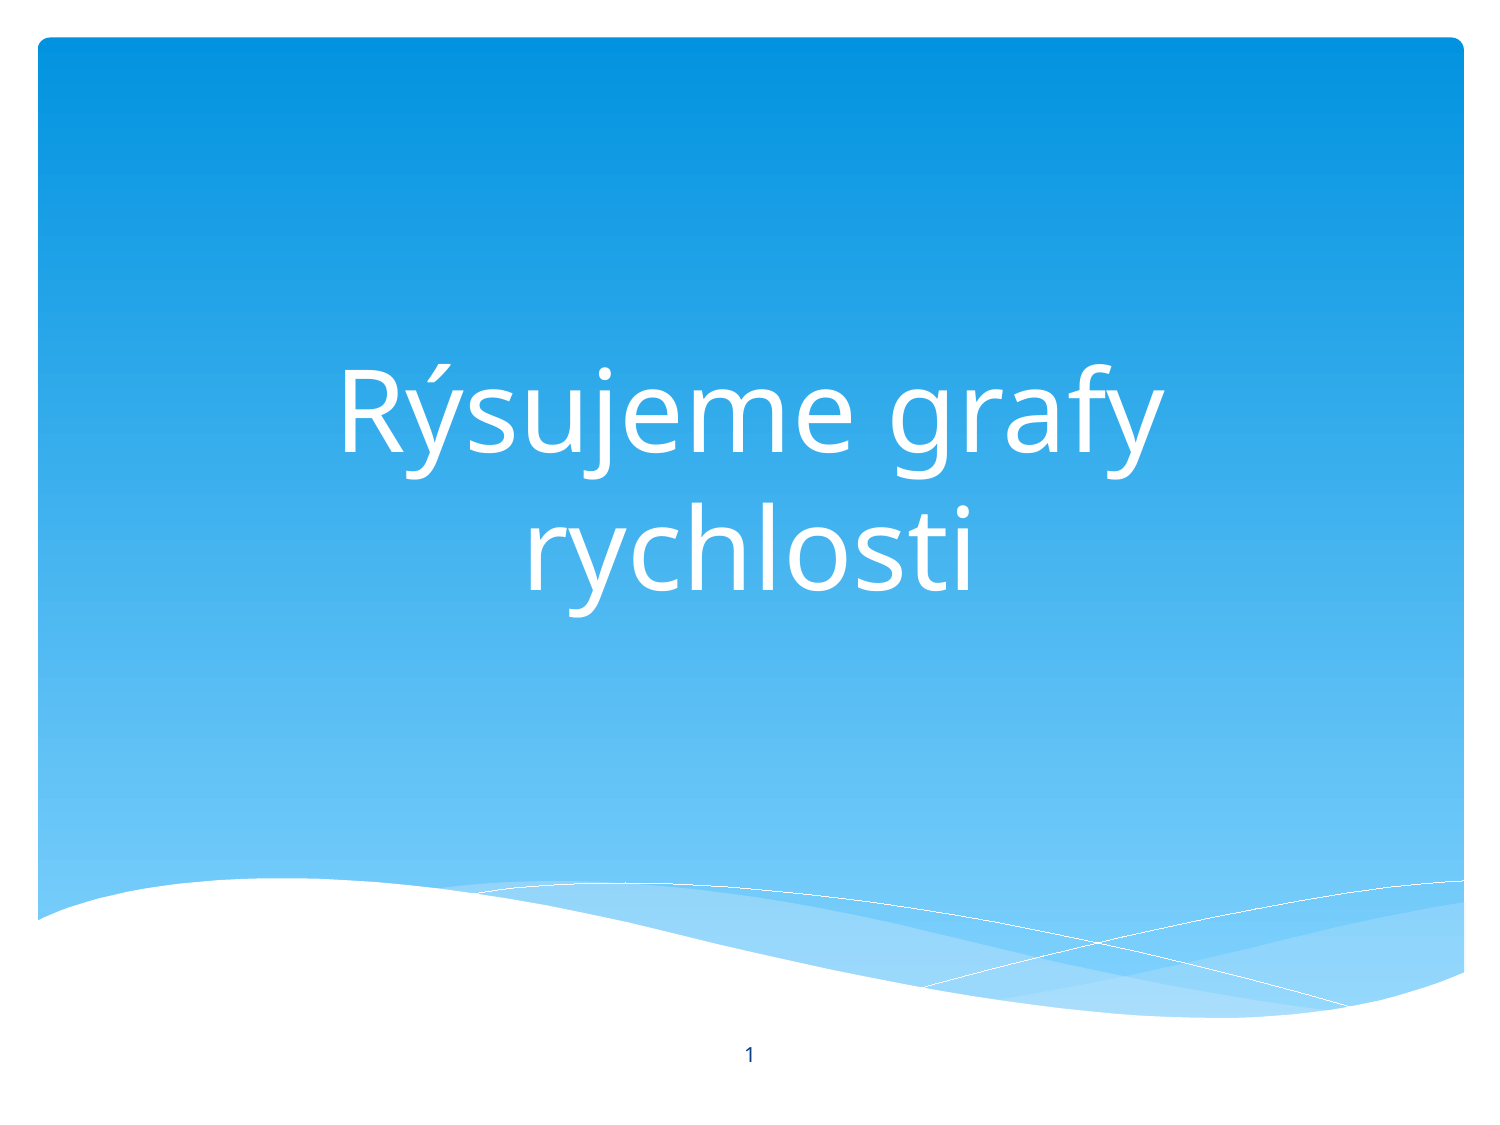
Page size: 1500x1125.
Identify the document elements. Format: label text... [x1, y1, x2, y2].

title Rýsujeme grafy rychlosti [112, 329, 1388, 622]
slide_number 1 [654, 1025, 846, 1086]
